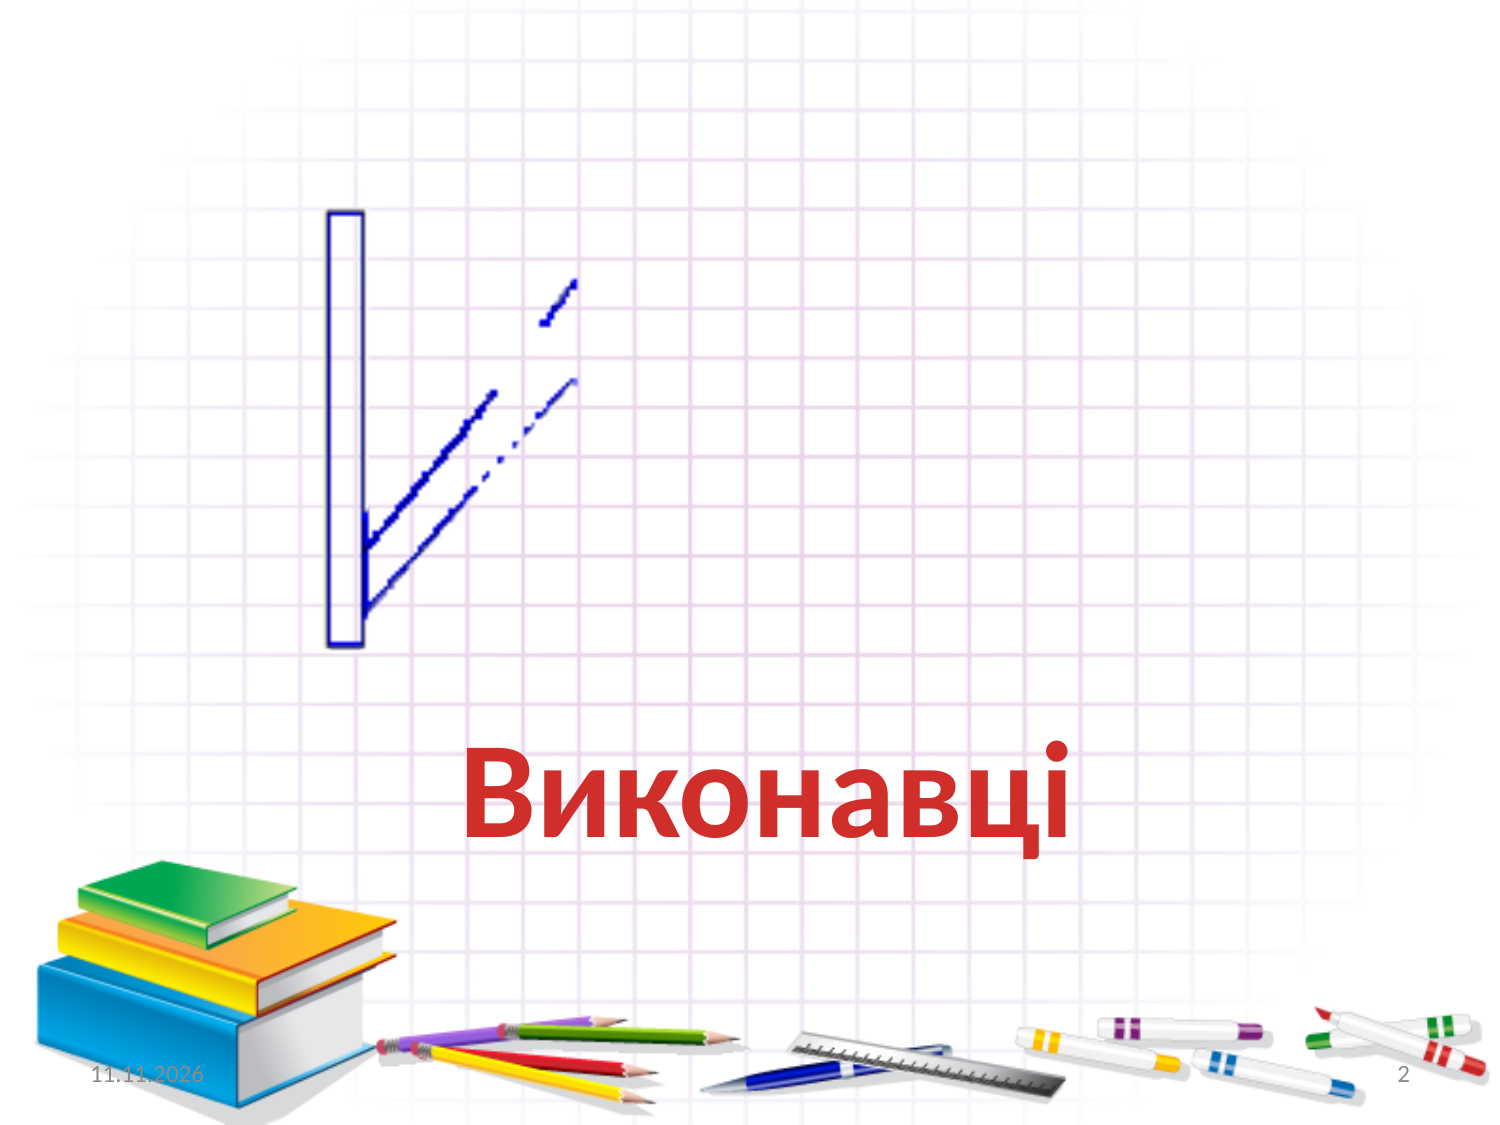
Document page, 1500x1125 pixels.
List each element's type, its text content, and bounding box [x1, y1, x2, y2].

text_box Виконавці [444, 703, 1090, 873]
slide_number 2 [1074, 1042, 1425, 1103]
picture [0, 0, 1500, 1125]
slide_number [75, 1042, 425, 1103]
